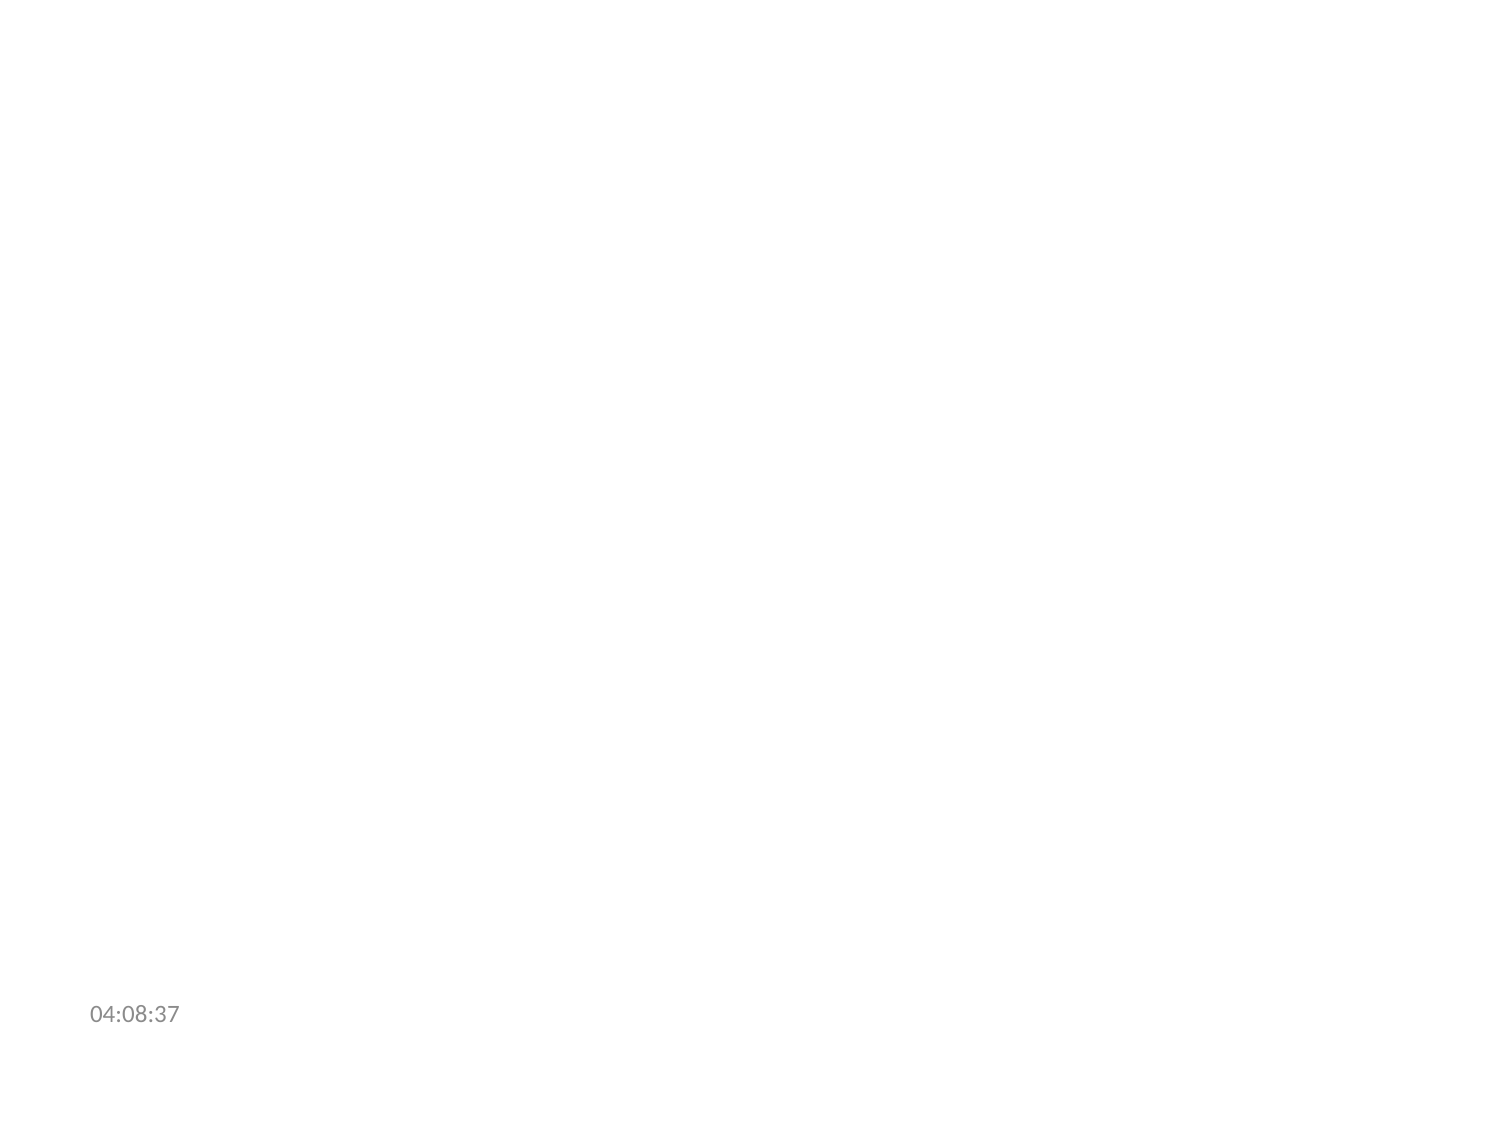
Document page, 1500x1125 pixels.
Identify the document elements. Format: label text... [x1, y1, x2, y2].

text_box 15:35:09 [75, 982, 425, 1043]
